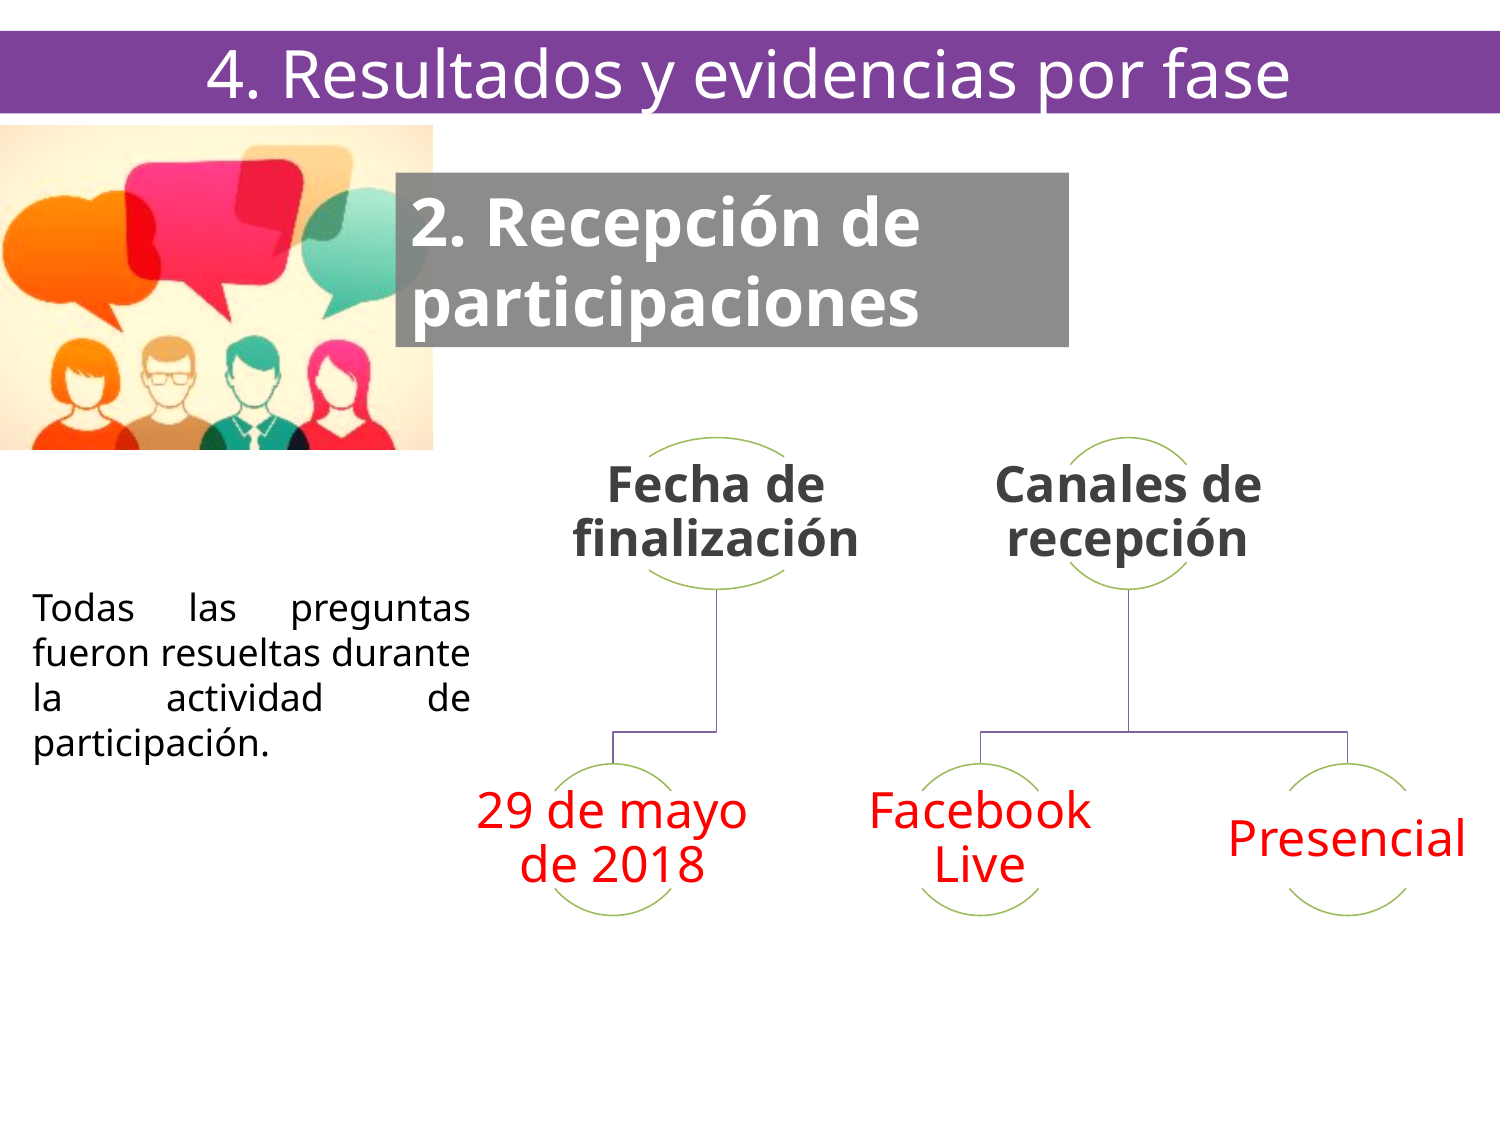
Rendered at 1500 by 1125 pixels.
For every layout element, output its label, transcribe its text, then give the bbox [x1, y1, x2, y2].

picture [0, 125, 434, 450]
text_box 2. Recepción de participaciones [437, 172, 1069, 348]
text_box 4. Resultados y evidencias por fase [0, 29, 1500, 116]
text_box Todas las preguntas fueron resueltas durante la actividad de participación. [17, 576, 403, 771]
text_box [409, 464, 1500, 1000]
